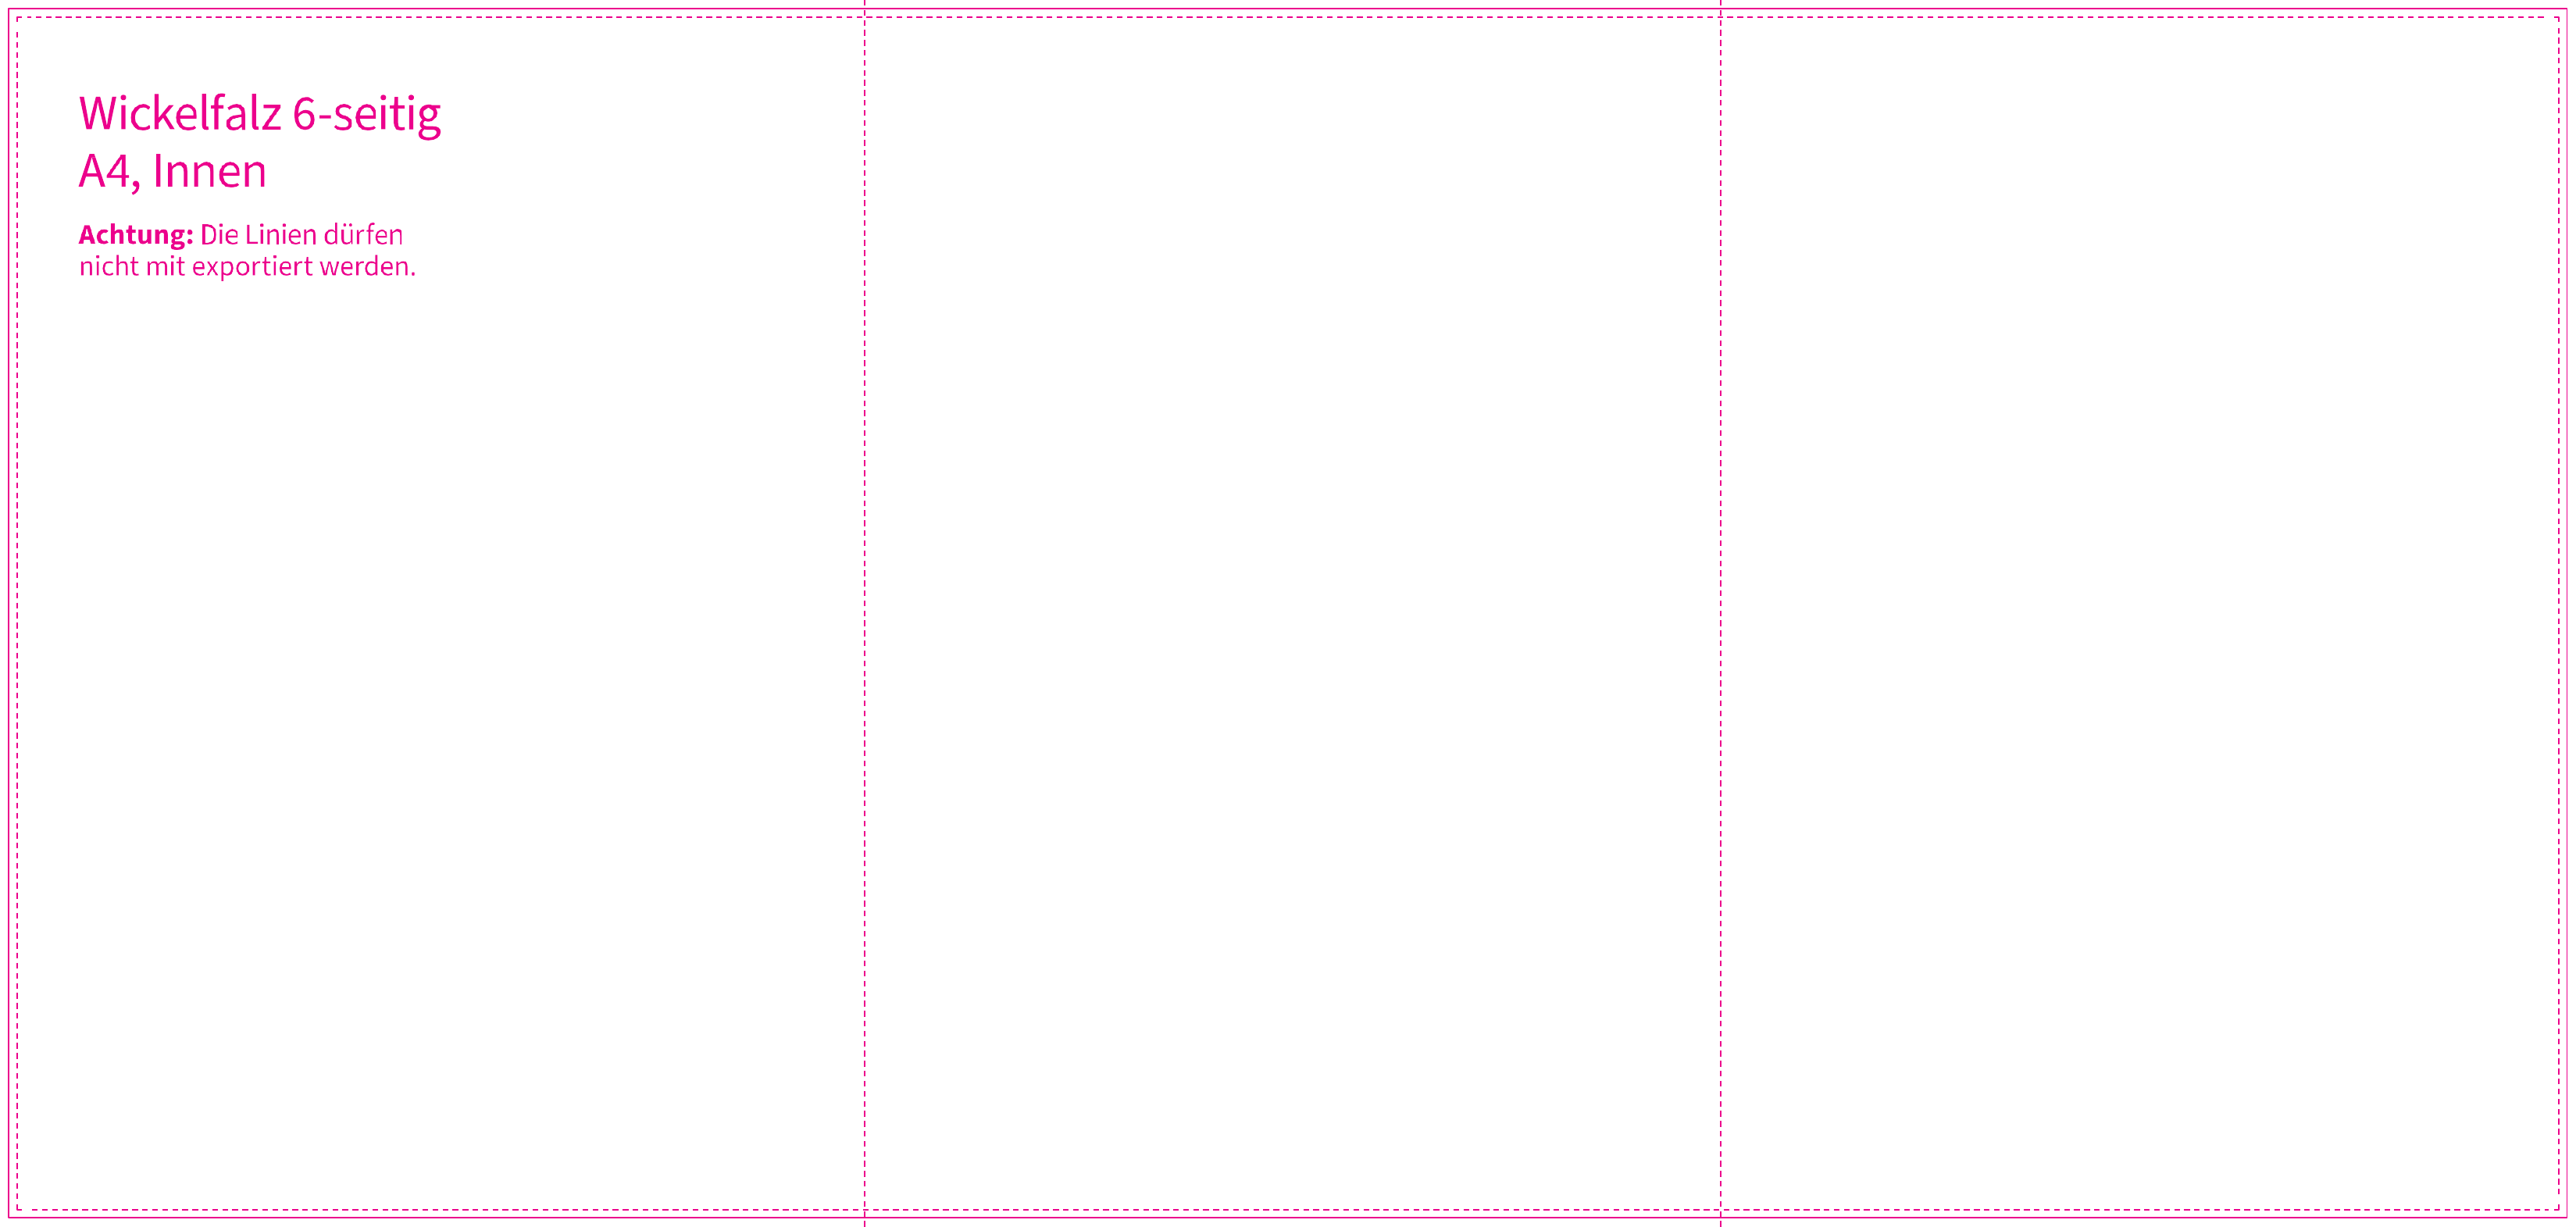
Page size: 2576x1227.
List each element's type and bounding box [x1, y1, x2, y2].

text_box [16, 16, 23, 23]
text_box [77, 223, 415, 282]
text_box [194, 161, 265, 187]
text_box [294, 95, 441, 141]
text_box [168, 162, 187, 187]
text_box [2553, 16, 2560, 23]
text_box [252, 93, 281, 130]
text_box [78, 153, 140, 195]
text_box [79, 93, 246, 130]
text_box [156, 154, 161, 187]
text_box [16, 1204, 23, 1210]
text_box [2553, 1204, 2560, 1210]
